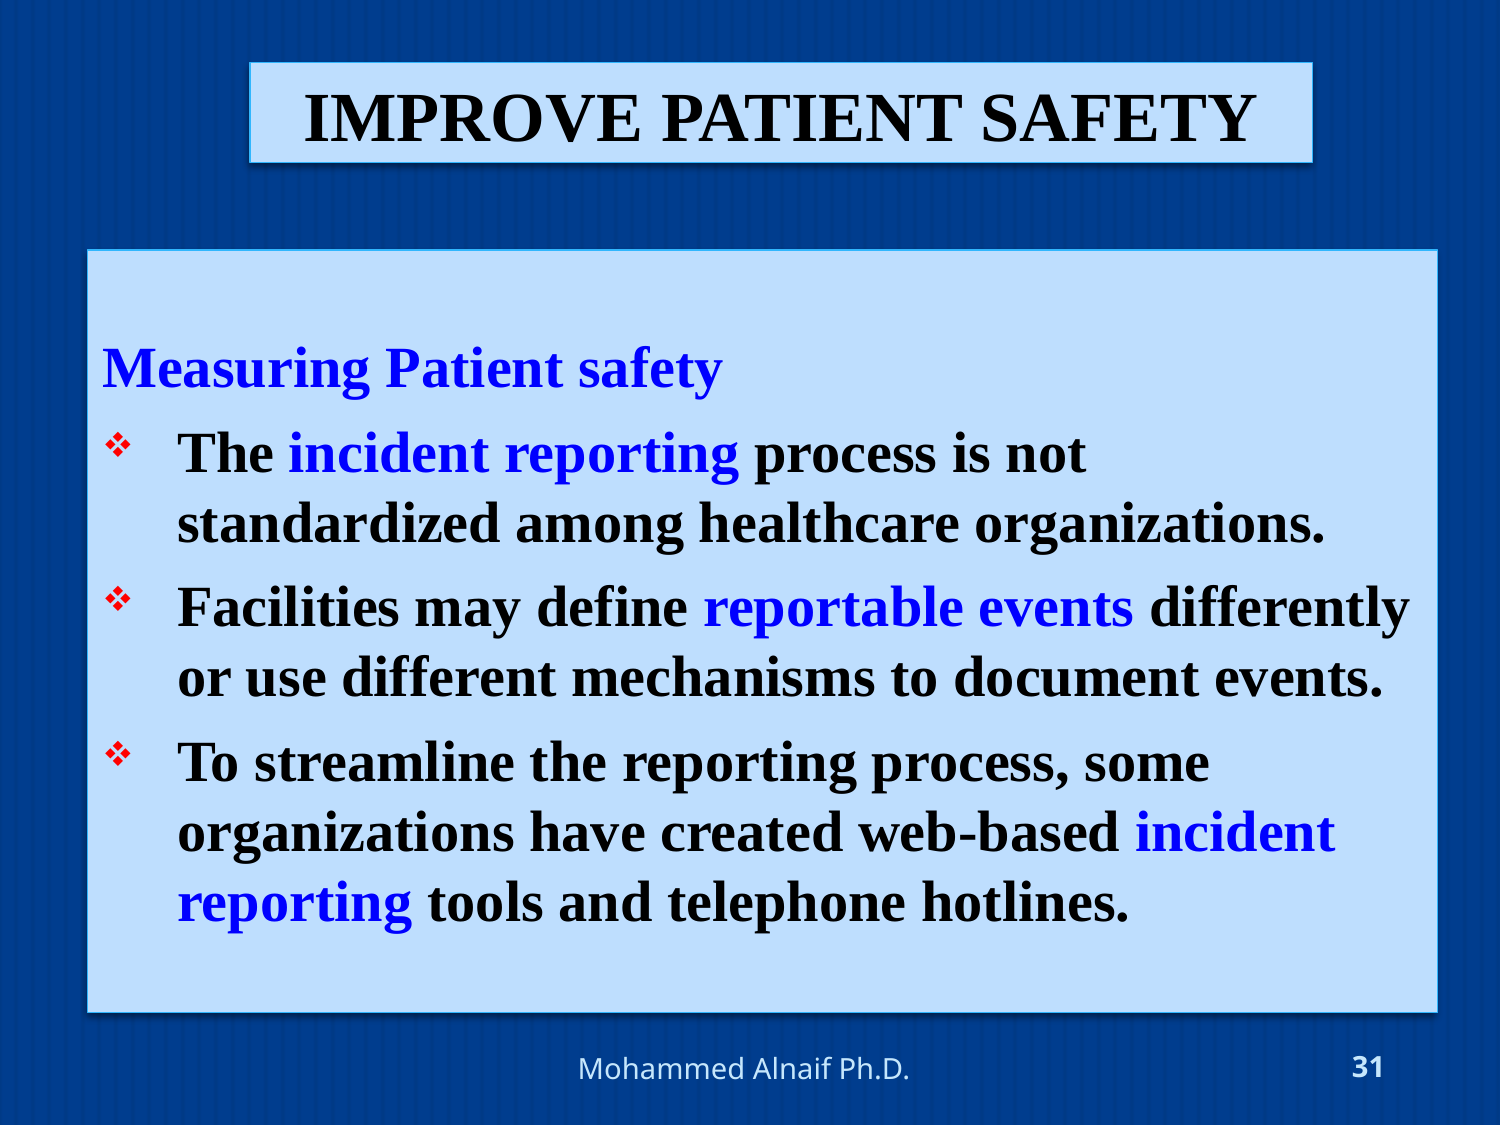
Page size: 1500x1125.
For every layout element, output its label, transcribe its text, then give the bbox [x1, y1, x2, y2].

subtitle Measuring Patient safety The incident reporting process is not standardized among healthcare organizations. Facilities may define reportable events differently or use different mechanisms to document events. To streamline the reporting process, some organizations have created web-based incident reporting tools and telephone hotlines. [87, 249, 1438, 1013]
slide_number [12, 995, 350, 1108]
footer Mohammed Alnaif Ph.D. [525, 1037, 925, 1098]
title improve patient safety [249, 62, 1313, 163]
slide_number 31 [1299, 1037, 1438, 1100]
